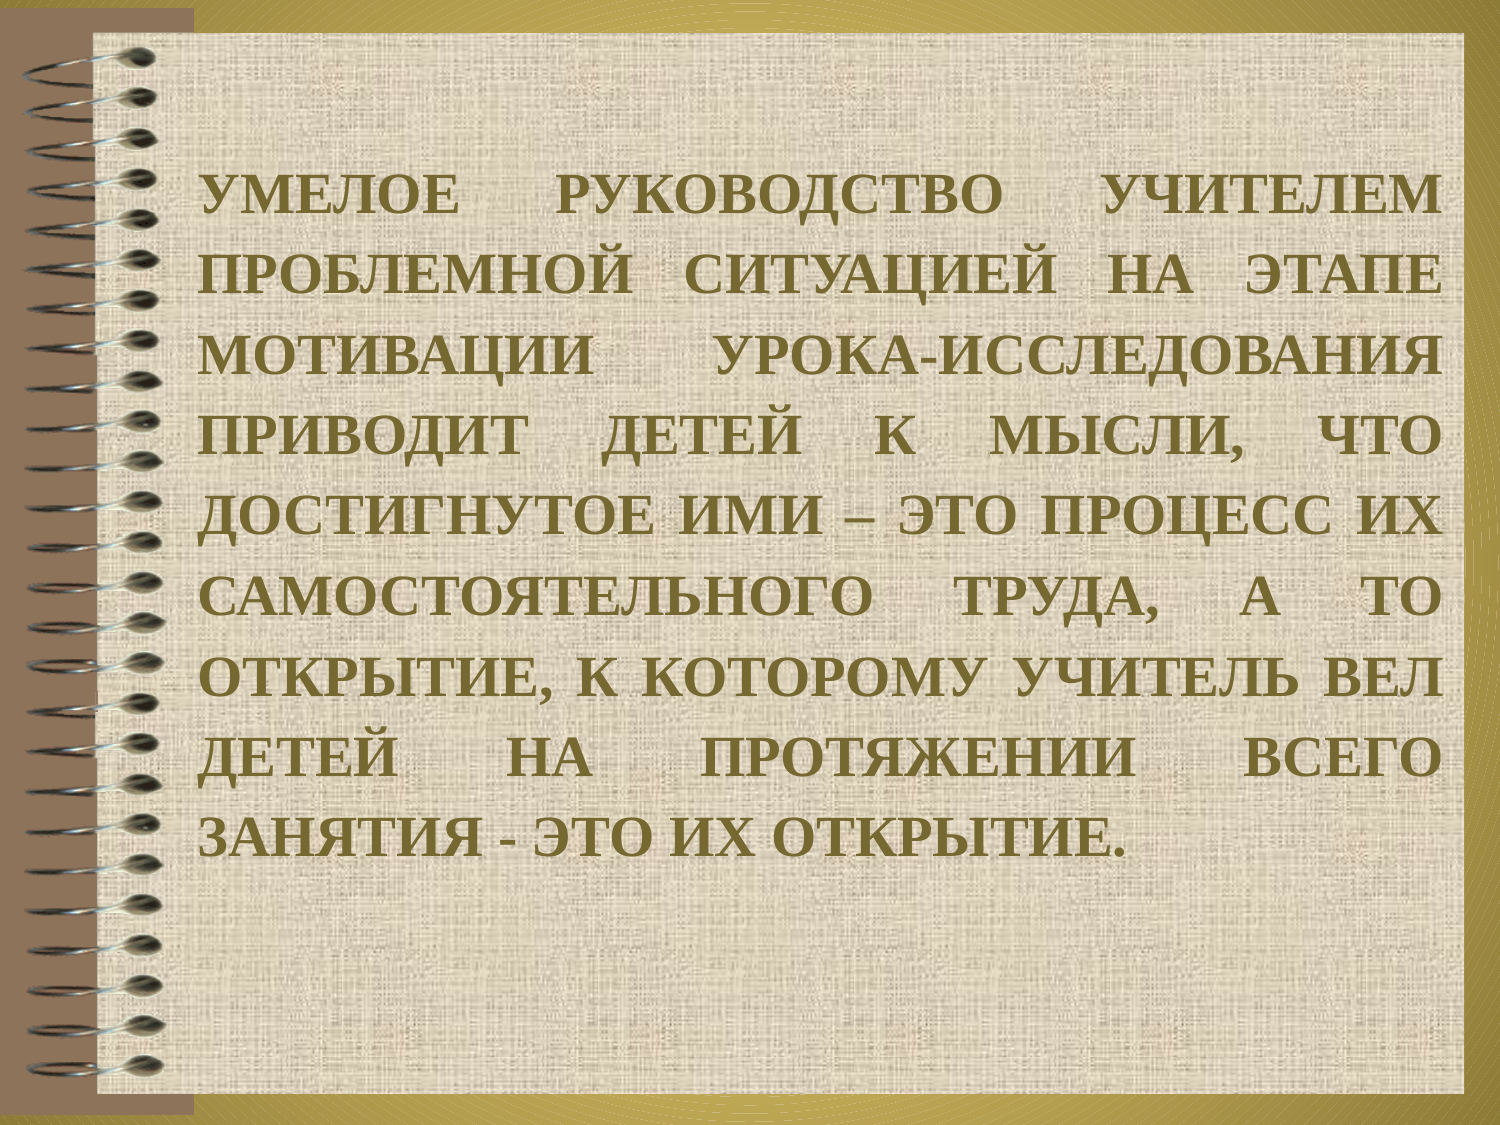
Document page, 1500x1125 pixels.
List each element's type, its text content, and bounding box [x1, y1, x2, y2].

text_box Умелое руководство учителем проблемной ситуацией на этапе мотивации урока-исследования приводит детей к мысли, что достигнутое ими – это процесс их самостоятельного труда, а то открытие, к которому учитель вел детей на протяжении всего занятия - это их открытие. [182, 137, 1459, 876]
picture [0, 8, 1465, 1115]
